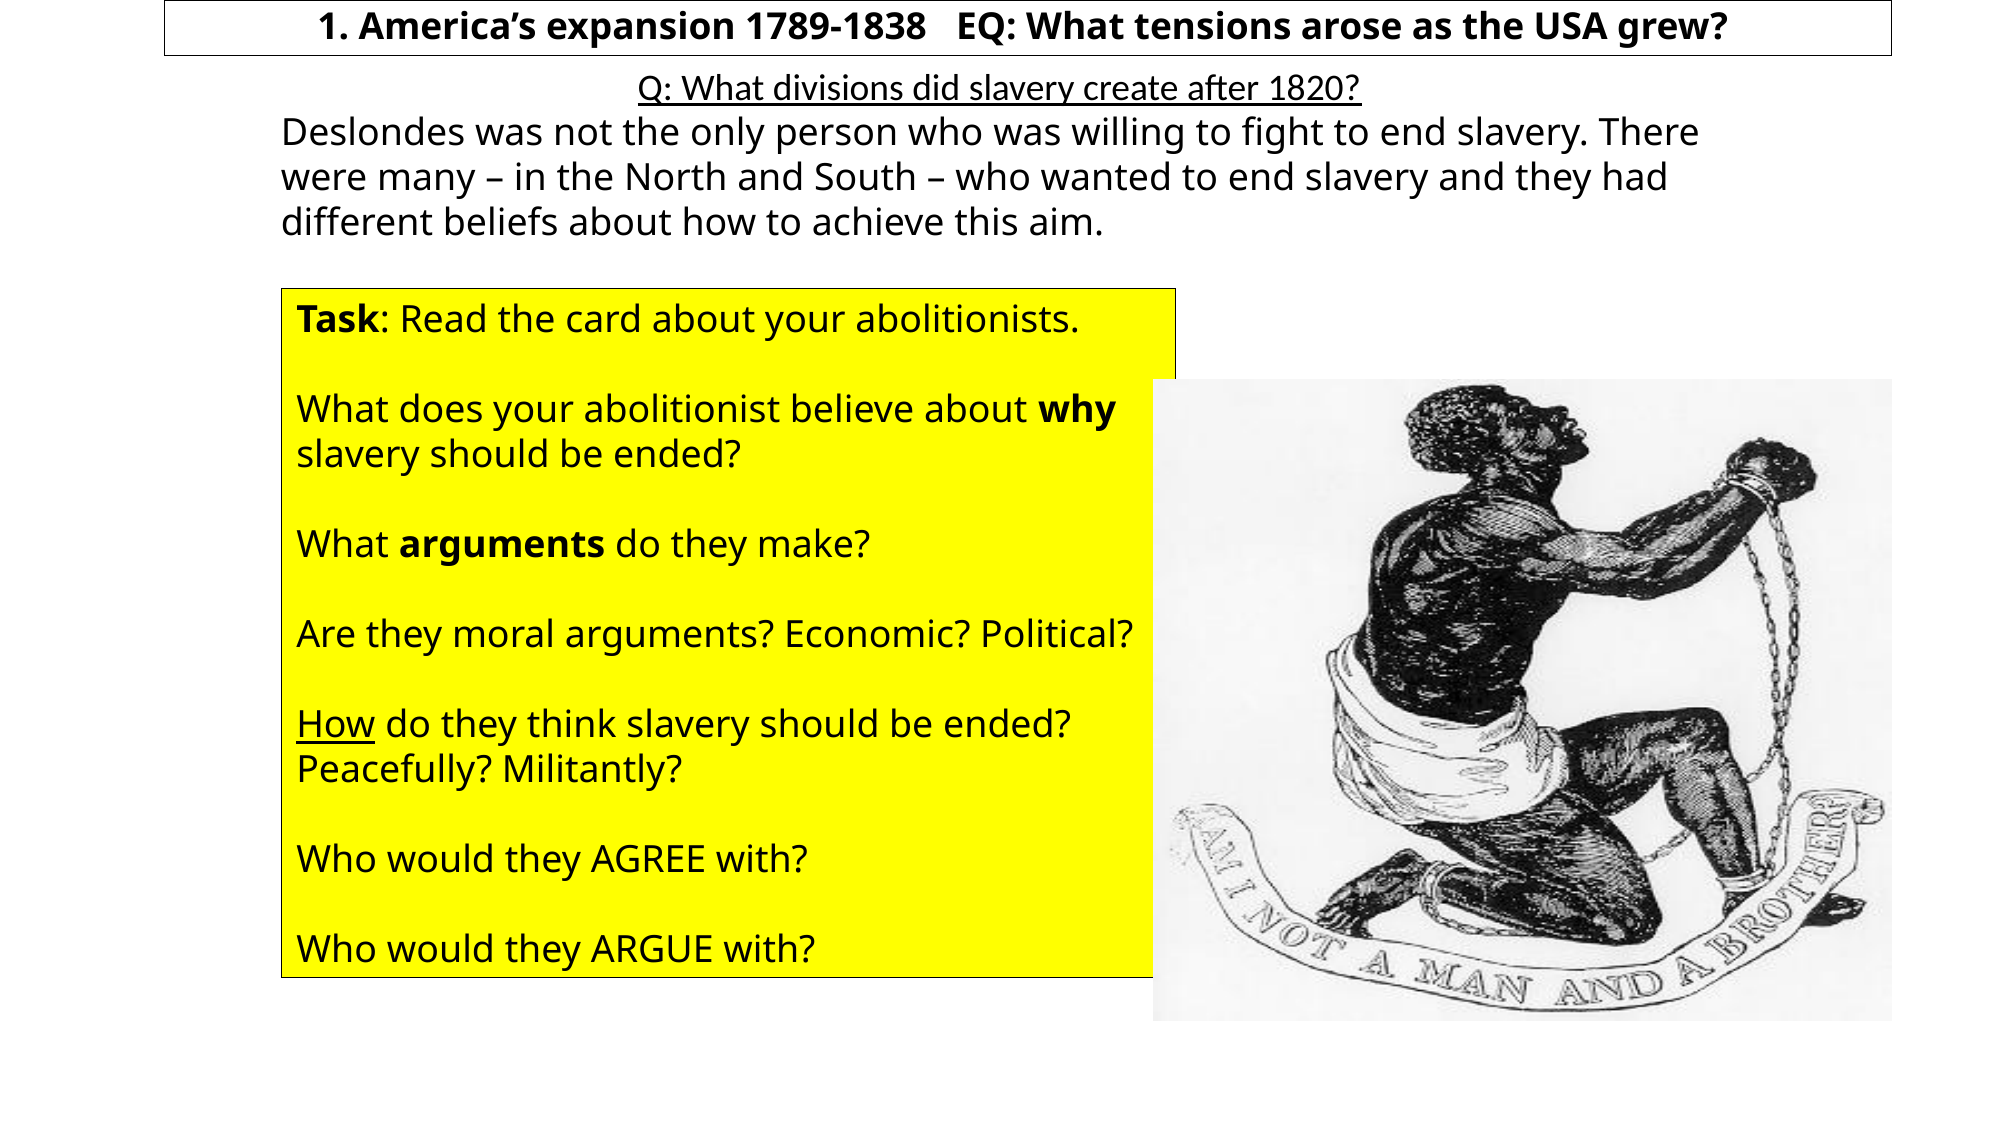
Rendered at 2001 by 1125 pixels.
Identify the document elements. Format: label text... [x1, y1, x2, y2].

picture [1153, 379, 1892, 1021]
text_box Task: Read the card about your abolitionists. What does your abolitionist believe about why slavery should be ended? What arguments do they make? Are they moral arguments? Economic? Political? How do they think slavery should be ended? Peacefully? Militantly? Who would they AGREE with? Who would they ARGUE with? [281, 288, 1176, 978]
text_box Q: What divisions did slavery create after 1820? [265, 56, 1735, 117]
text_box Deslondes was not the only person who was willing to fight to end slavery. There were many – in the North and South – who wanted to end slavery and they had different beliefs about how to achieve this aim. [265, 100, 1734, 251]
text_box 1. America’s expansion 1789-1838 EQ: What tensions arose as the USA grew? [164, 0, 1892, 56]
